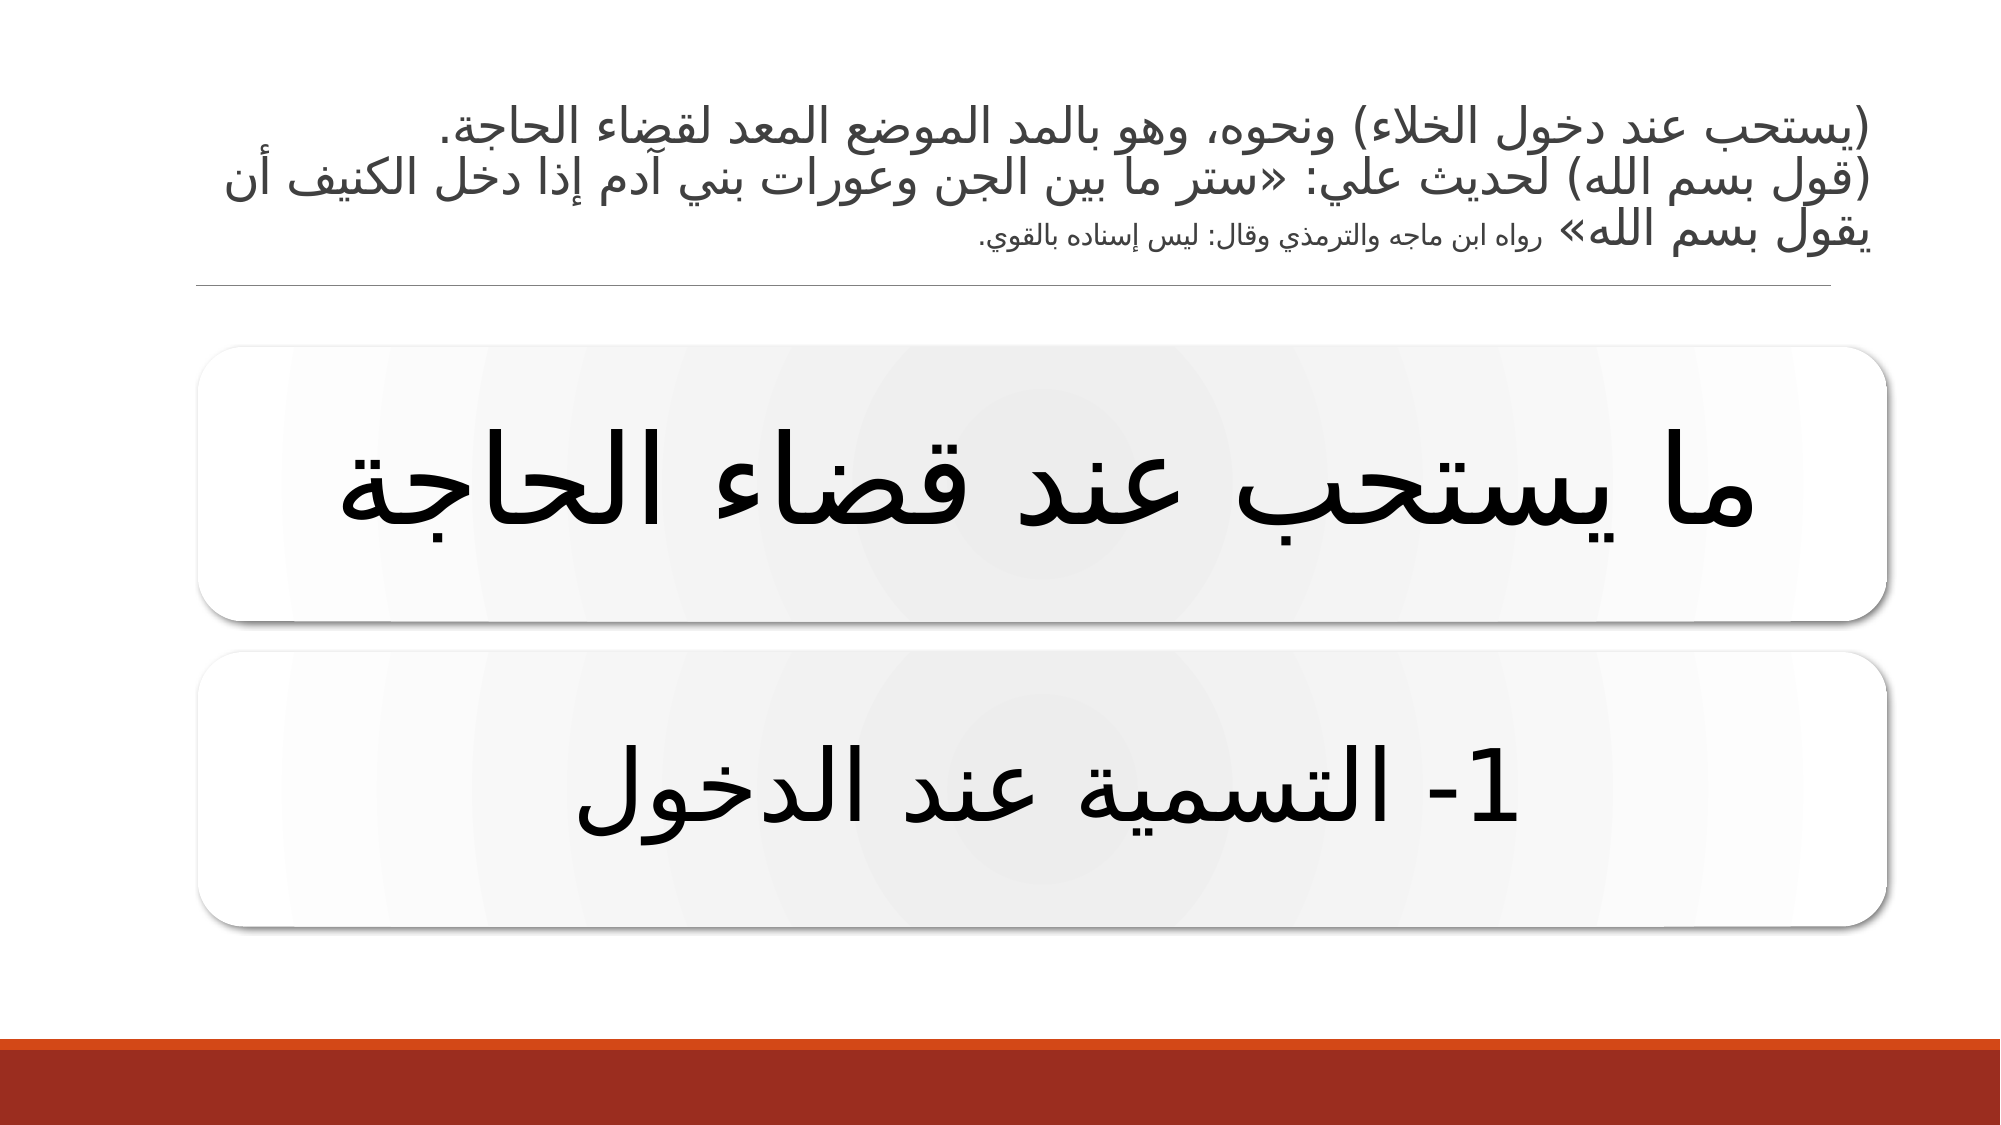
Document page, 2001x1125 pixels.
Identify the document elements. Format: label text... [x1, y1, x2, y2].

title (يستحب عند دخول الخلاء) ونحوه، وهو بالمد الموضع المعد لقضاء الحاجة. (قول بسم الله) لحديث علي: «ستر ما بين الجن وعورات بني آدم إذا دخل الكنيف أن يقول بسم الله» رواه ابن ماجه والترمذي وقال: ليس إسناده بالقوي. [197, 50, 1888, 264]
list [197, 303, 1888, 971]
